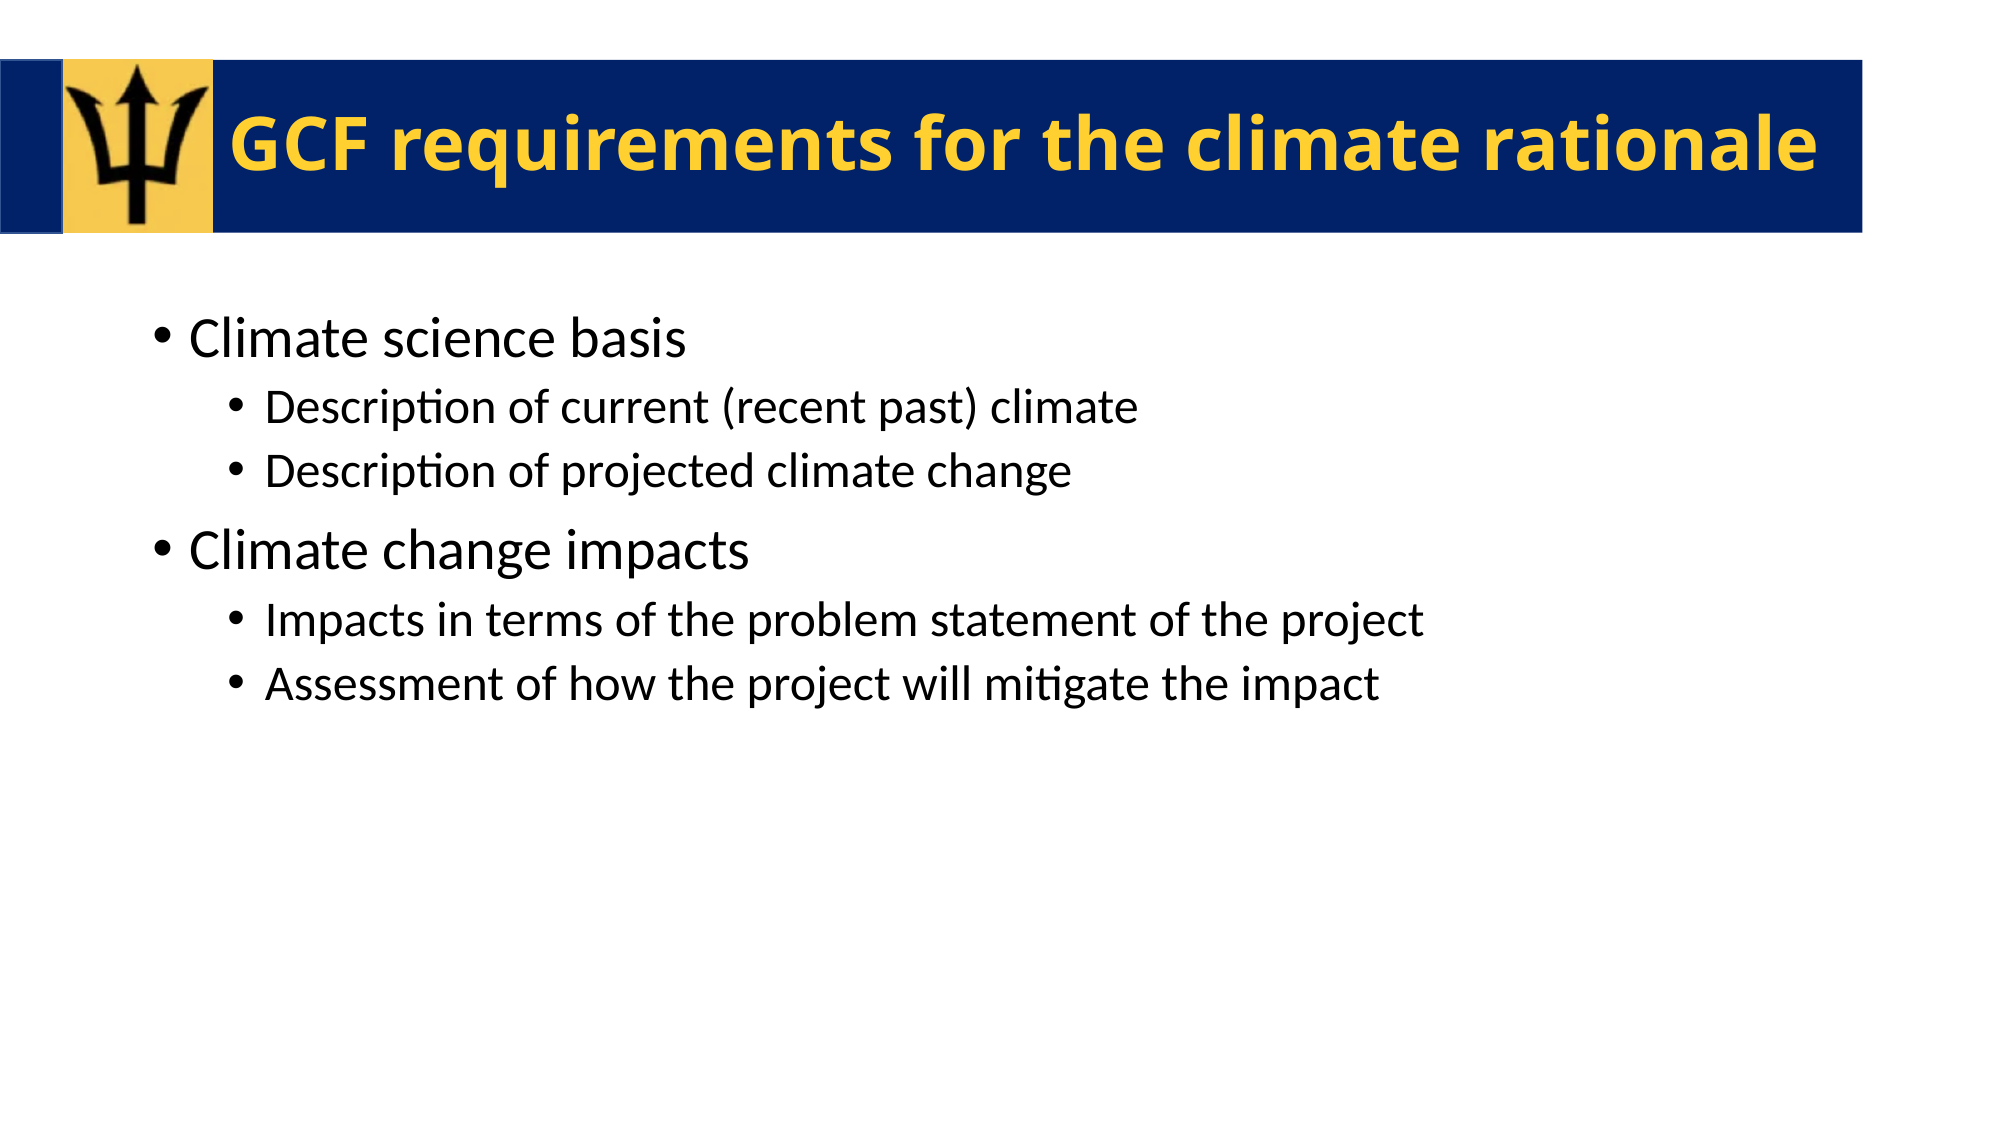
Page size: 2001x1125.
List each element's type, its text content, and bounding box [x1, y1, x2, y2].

list Climate science basis Description of current (recent past) climate Description of projected climate change Climate change impacts Impacts in terms of the problem statement of the project Assessment of how the project will mitigate the impact [137, 299, 1863, 1014]
picture [63, 59, 213, 233]
title GCF requirements for the climate rationale [213, 59, 1863, 233]
